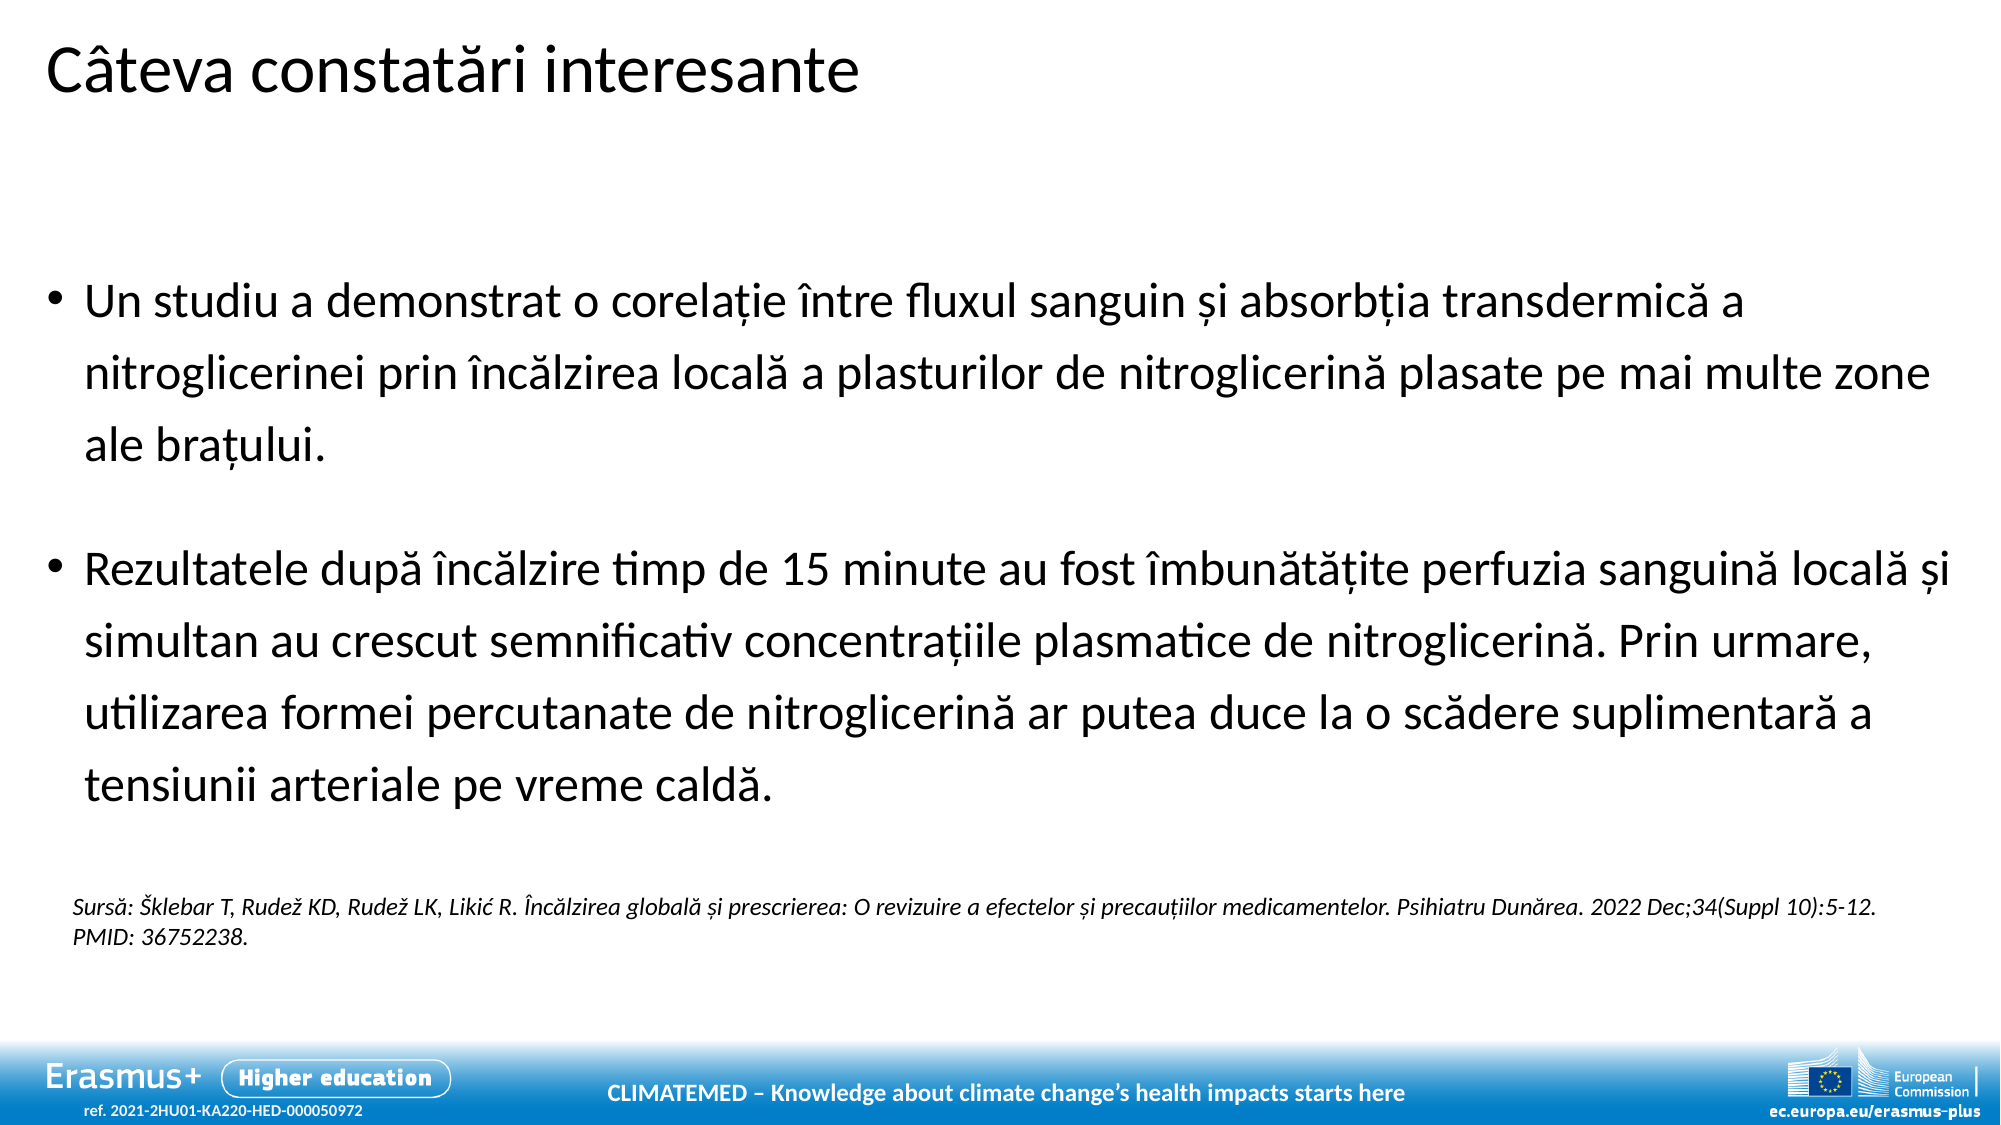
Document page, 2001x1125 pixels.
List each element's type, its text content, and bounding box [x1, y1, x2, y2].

title Câteva constatări interesante [31, 25, 1984, 116]
list Un studiu a demonstrat o corelație între fluxul sanguin și absorbția transdermică a nitroglicerinei prin încălzirea locală a plasturilor de nitroglicerină plasate pe mai multe zone ale brațului. Rezultatele după încălzire timp de 15 minute au fost îmbunătățite perfuzia sanguină locală și simultan au crescut semnificativ concentrațiile plasmatice de nitroglicerină. Prin urmare, utilizarea formei percutanate de nitroglicerină ar putea duce la o scădere suplimentară a tensiunii arteriale pe vreme caldă. [31, 247, 1984, 1035]
text_box Sursă: Šklebar T, Rudež KD, Rudež LK, Likić R. Încălzirea globală și prescrierea: O revizuire a efectelor și precauțiilor medicamentelor. Psihiatru Dunărea. 2022 Dec;34(Suppl 10):5-12. PMID: 36752238. [57, 882, 1898, 958]
picture [0, 899, 2000, 1125]
